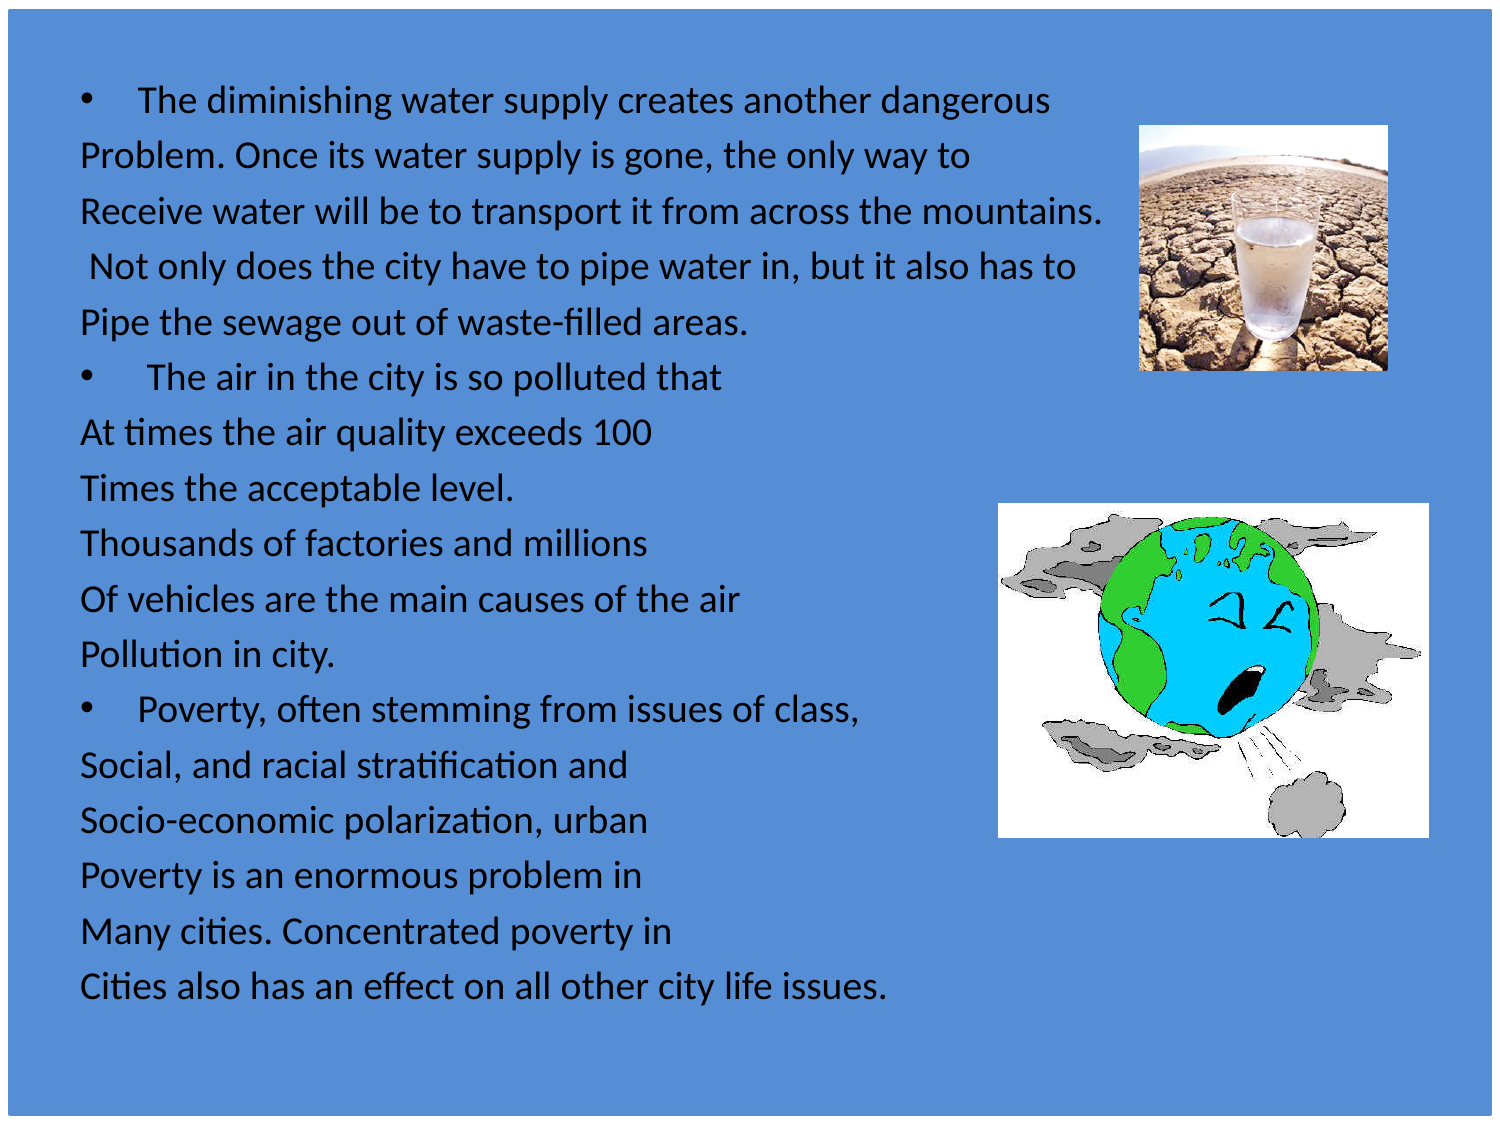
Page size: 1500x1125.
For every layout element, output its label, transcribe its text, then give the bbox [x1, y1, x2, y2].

picture [997, 503, 1429, 838]
list The diminishing water supply creates another dangerous Problem. Once its water supply is gone, the only way to Receive water will be to transport it from across the mountains. Not only does the city have to pipe water in, but it also has to Pipe the sewage out of waste-filled areas. The air in the city is so polluted that At times the air quality exceeds 100 Times the acceptable level. Thousands of factories and millions Of vehicles are the main causes of the air Pollution in city. Poverty, often stemming from issues of class, Social, and racial stratification and Socio-economic polarization, urban Poverty is an enormous problem in Many cities. Concentrated poverty in Cities also has an effect on all other city life issues. [64, 66, 1415, 1024]
picture [1139, 125, 1389, 371]
text_box [8, 9, 1492, 1116]
